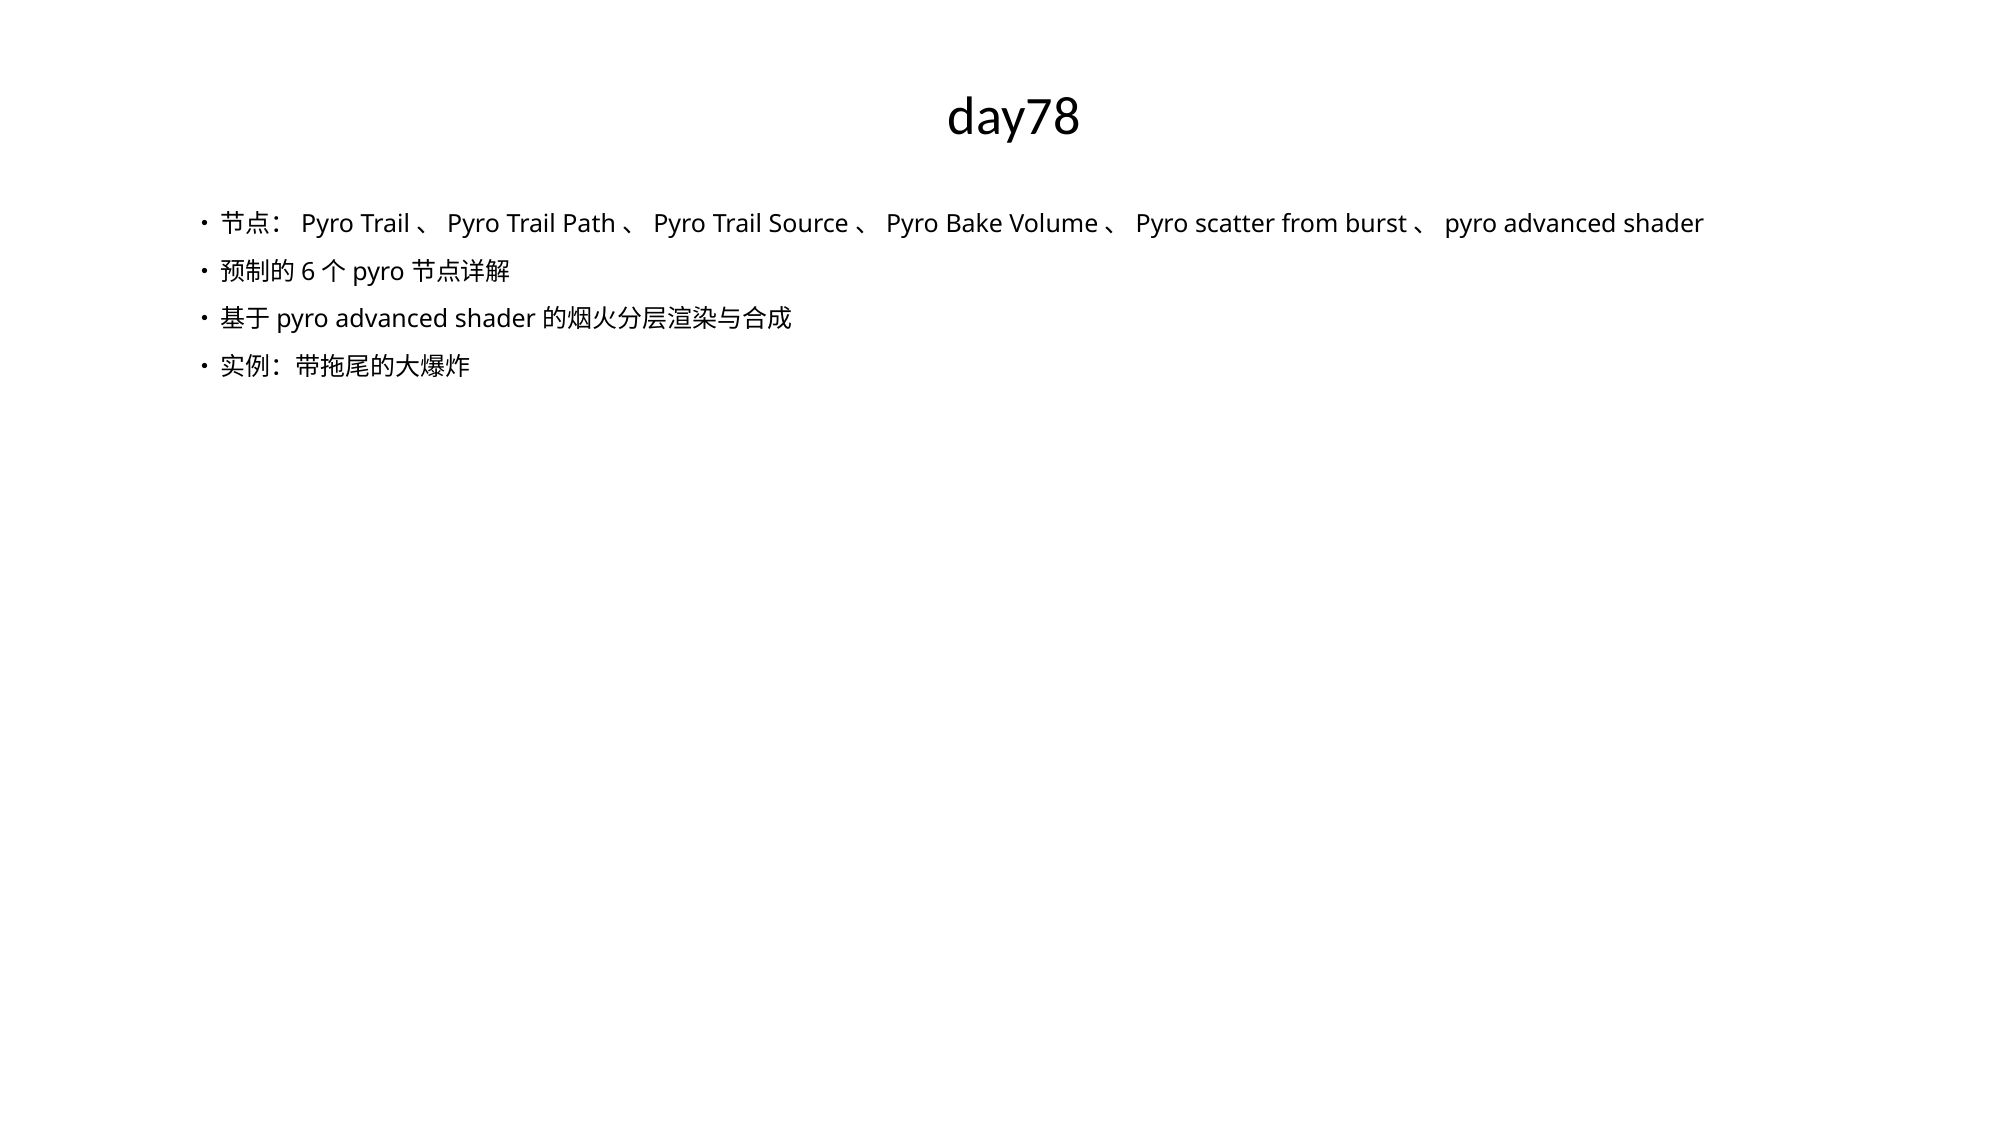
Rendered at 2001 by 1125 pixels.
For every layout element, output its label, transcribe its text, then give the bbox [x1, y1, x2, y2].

subtitle • 节点：Pyro Trail、Pyro Trail Path、Pyro Trail Source、Pyro Bake Volume、Pyro scatter from burst、pyro advanced shader • 预制的6个pyro节点详解 • 基于pyro advanced shader的烟火分层渲染与合成 • 实例：带拖尾的大爆炸 [176, 203, 1815, 903]
title day78 [543, 41, 1486, 154]
